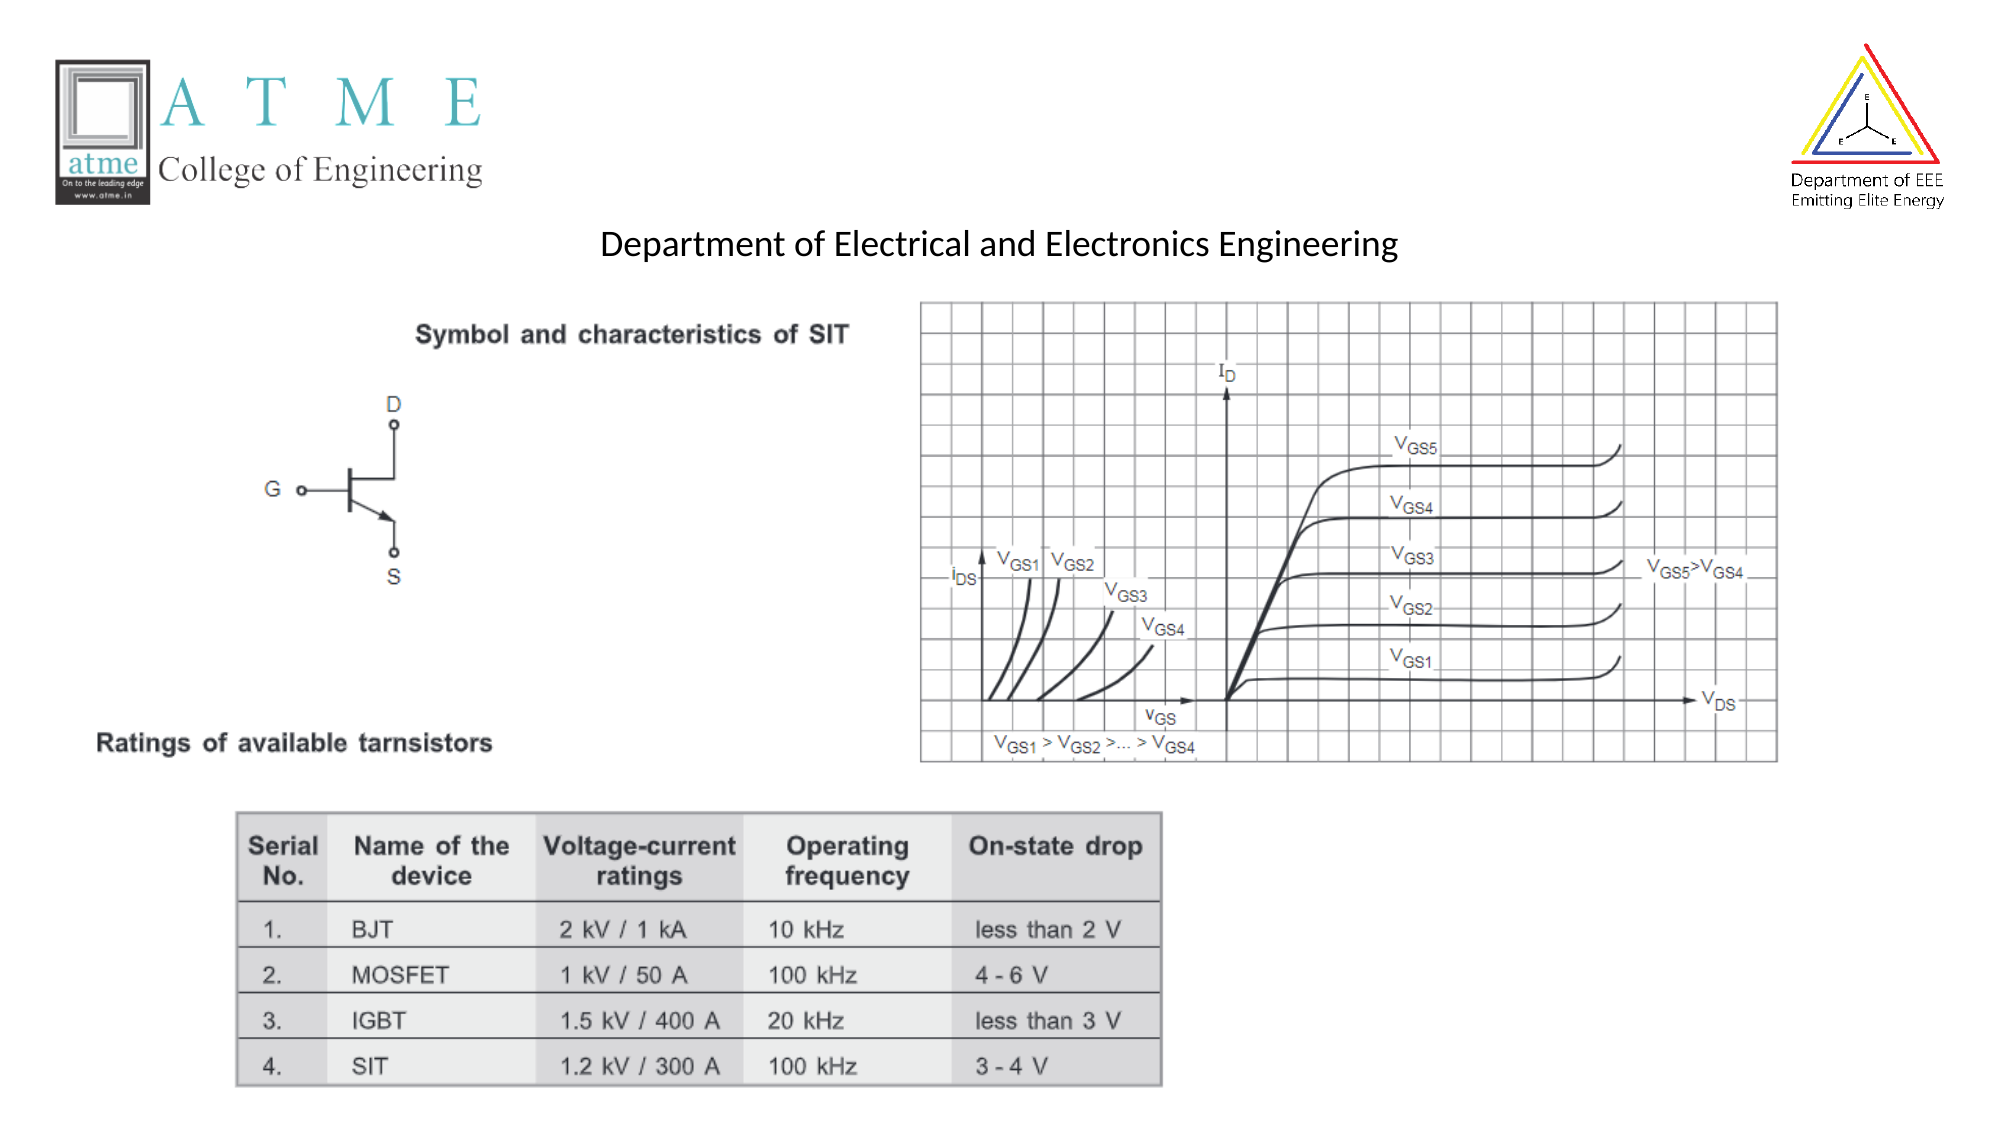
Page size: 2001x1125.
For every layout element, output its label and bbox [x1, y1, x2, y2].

picture [1783, 37, 1948, 212]
picture [408, 313, 861, 356]
picture [229, 802, 1171, 1091]
picture [906, 290, 1786, 769]
picture [229, 387, 503, 594]
picture [49, 51, 488, 212]
picture [90, 723, 503, 769]
